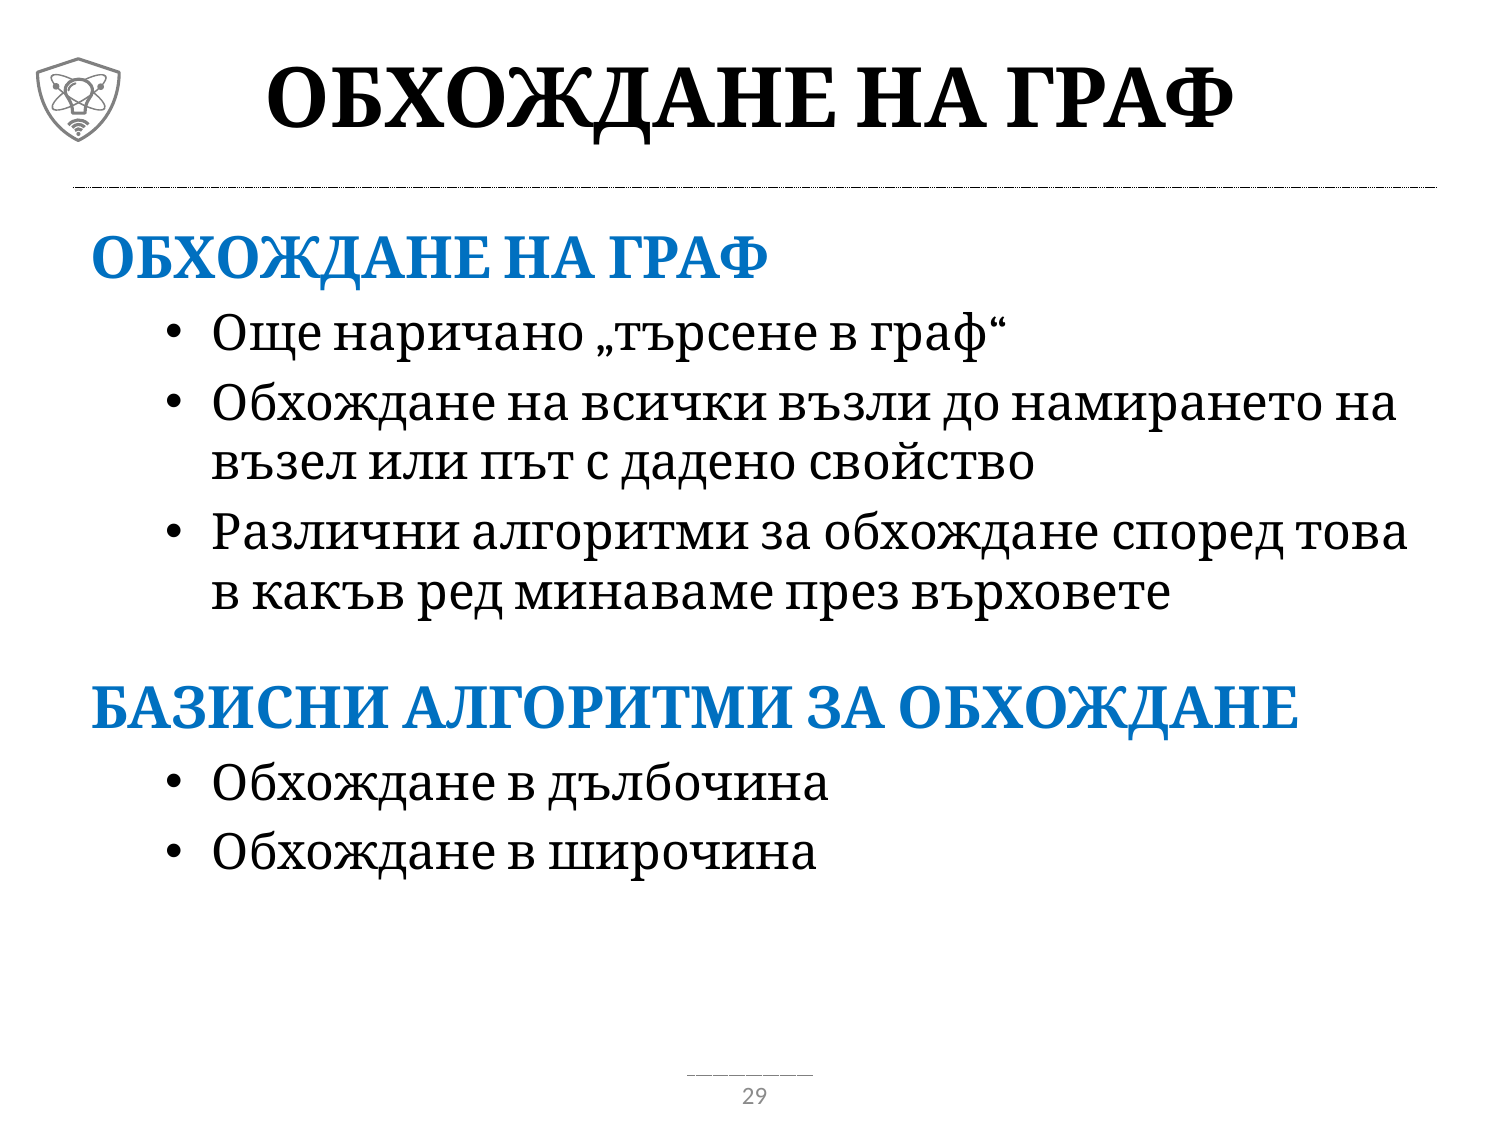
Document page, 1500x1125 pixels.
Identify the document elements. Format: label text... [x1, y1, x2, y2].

title Обхождане на граф [0, 0, 1500, 188]
slide_number 29 [579, 1065, 930, 1125]
list Обхождане на граф Още наричано „търсене в граф“ Обхождане на всички възли до намирането на възел или път с дадено свойство Различни алгоритми за обхождане според това в какъв ред минаваме през върховете Базисни алгоритми за обхождане Обхождане в дълбочина Обхождане в широчина [75, 212, 1450, 1063]
